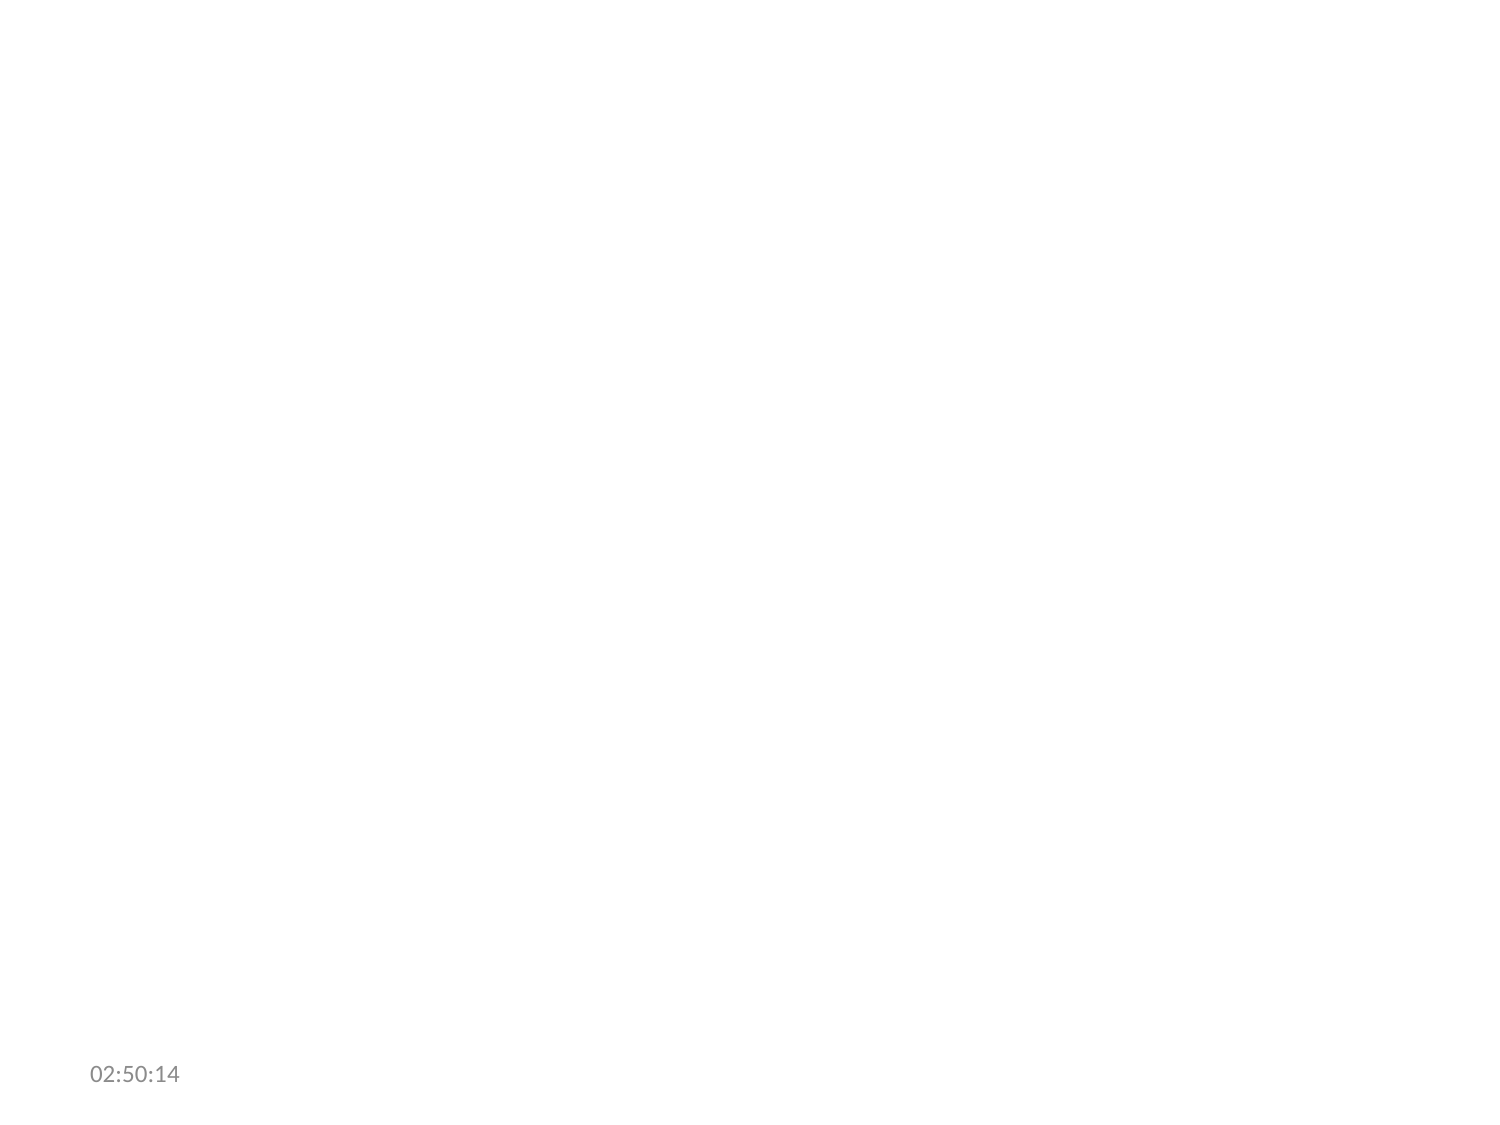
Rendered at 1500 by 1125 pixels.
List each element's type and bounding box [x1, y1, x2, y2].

slide_number [75, 1042, 425, 1103]
